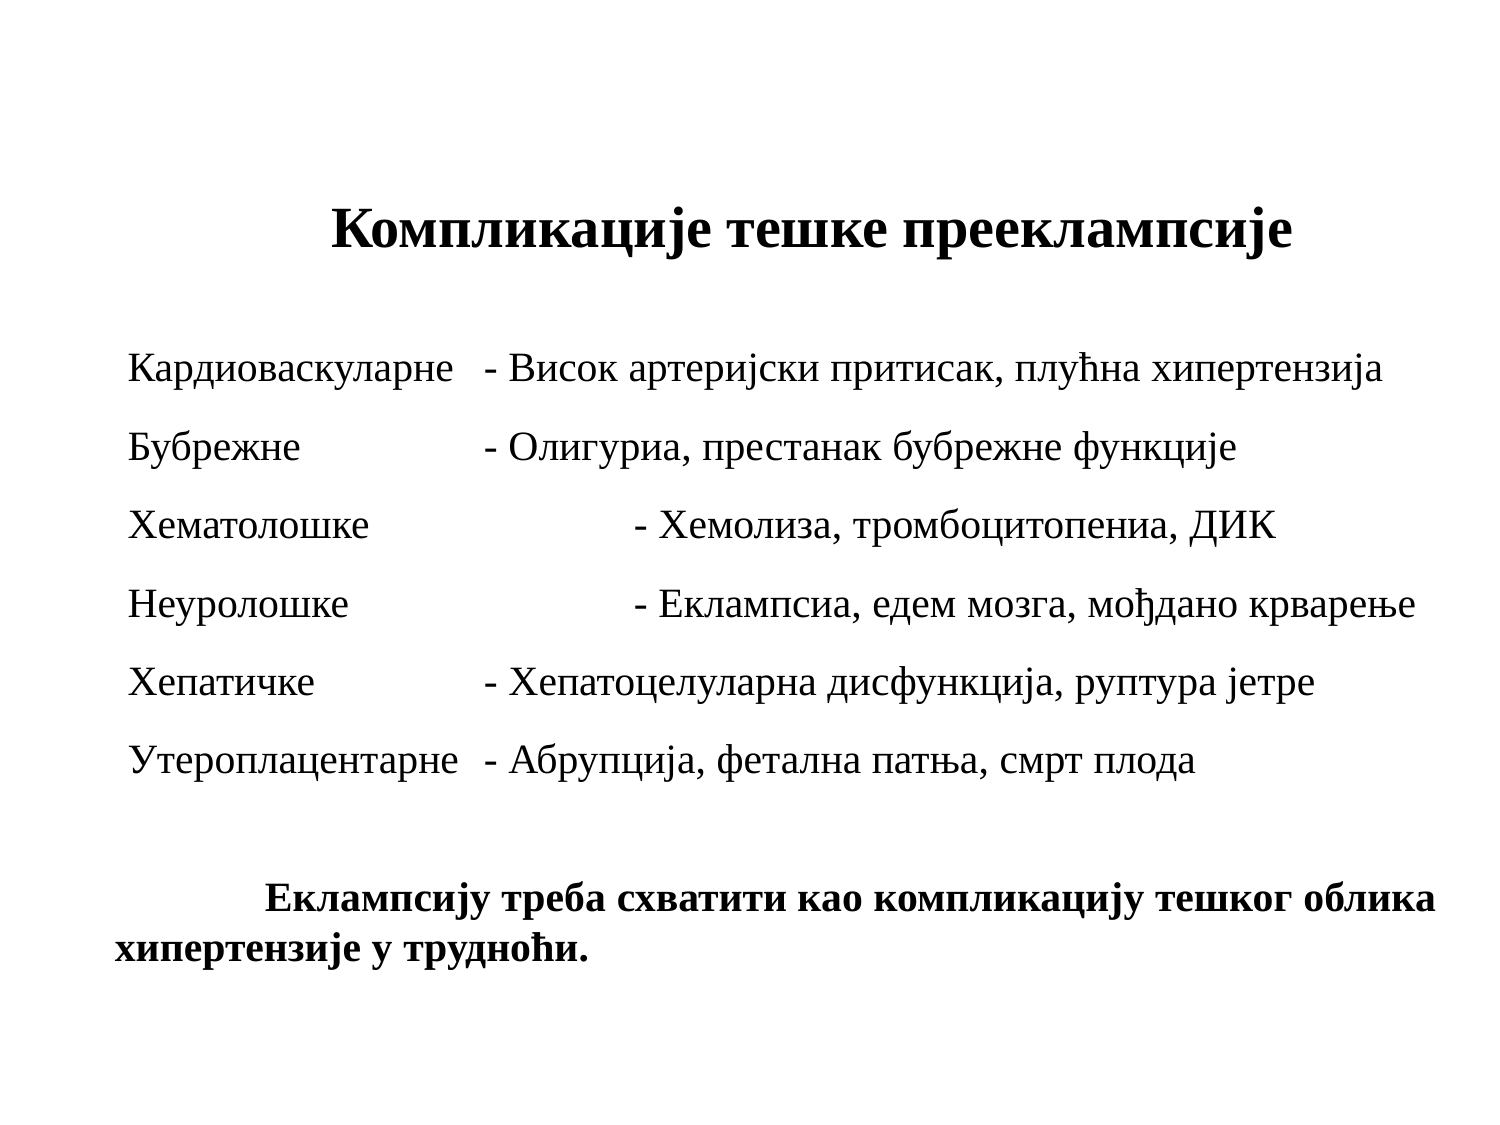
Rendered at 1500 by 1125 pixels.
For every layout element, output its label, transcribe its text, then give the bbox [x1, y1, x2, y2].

text_box Еклампсију треба схватити као компликацију тешког облика хипертензије у трудноћи. [99, 862, 1500, 978]
list Кардиоваскуларне - Висок артеријски притисак, плућна хипертензија Бубрежне - Олигуриа, престанак бубрежне функције Хематолошке - Хемолиза, тромбоцитопениа, ДИК Неуролошке - Еклампсиа, едем мозга, мођдано крварење Хепатичке - Хепатоцелуларна дисфункција, руптура јетре Утероплацентарне - Абрупција, фетална патња, смрт плода [112, 312, 1481, 838]
title Компликације тешке прееклампсије [142, 181, 1482, 267]
